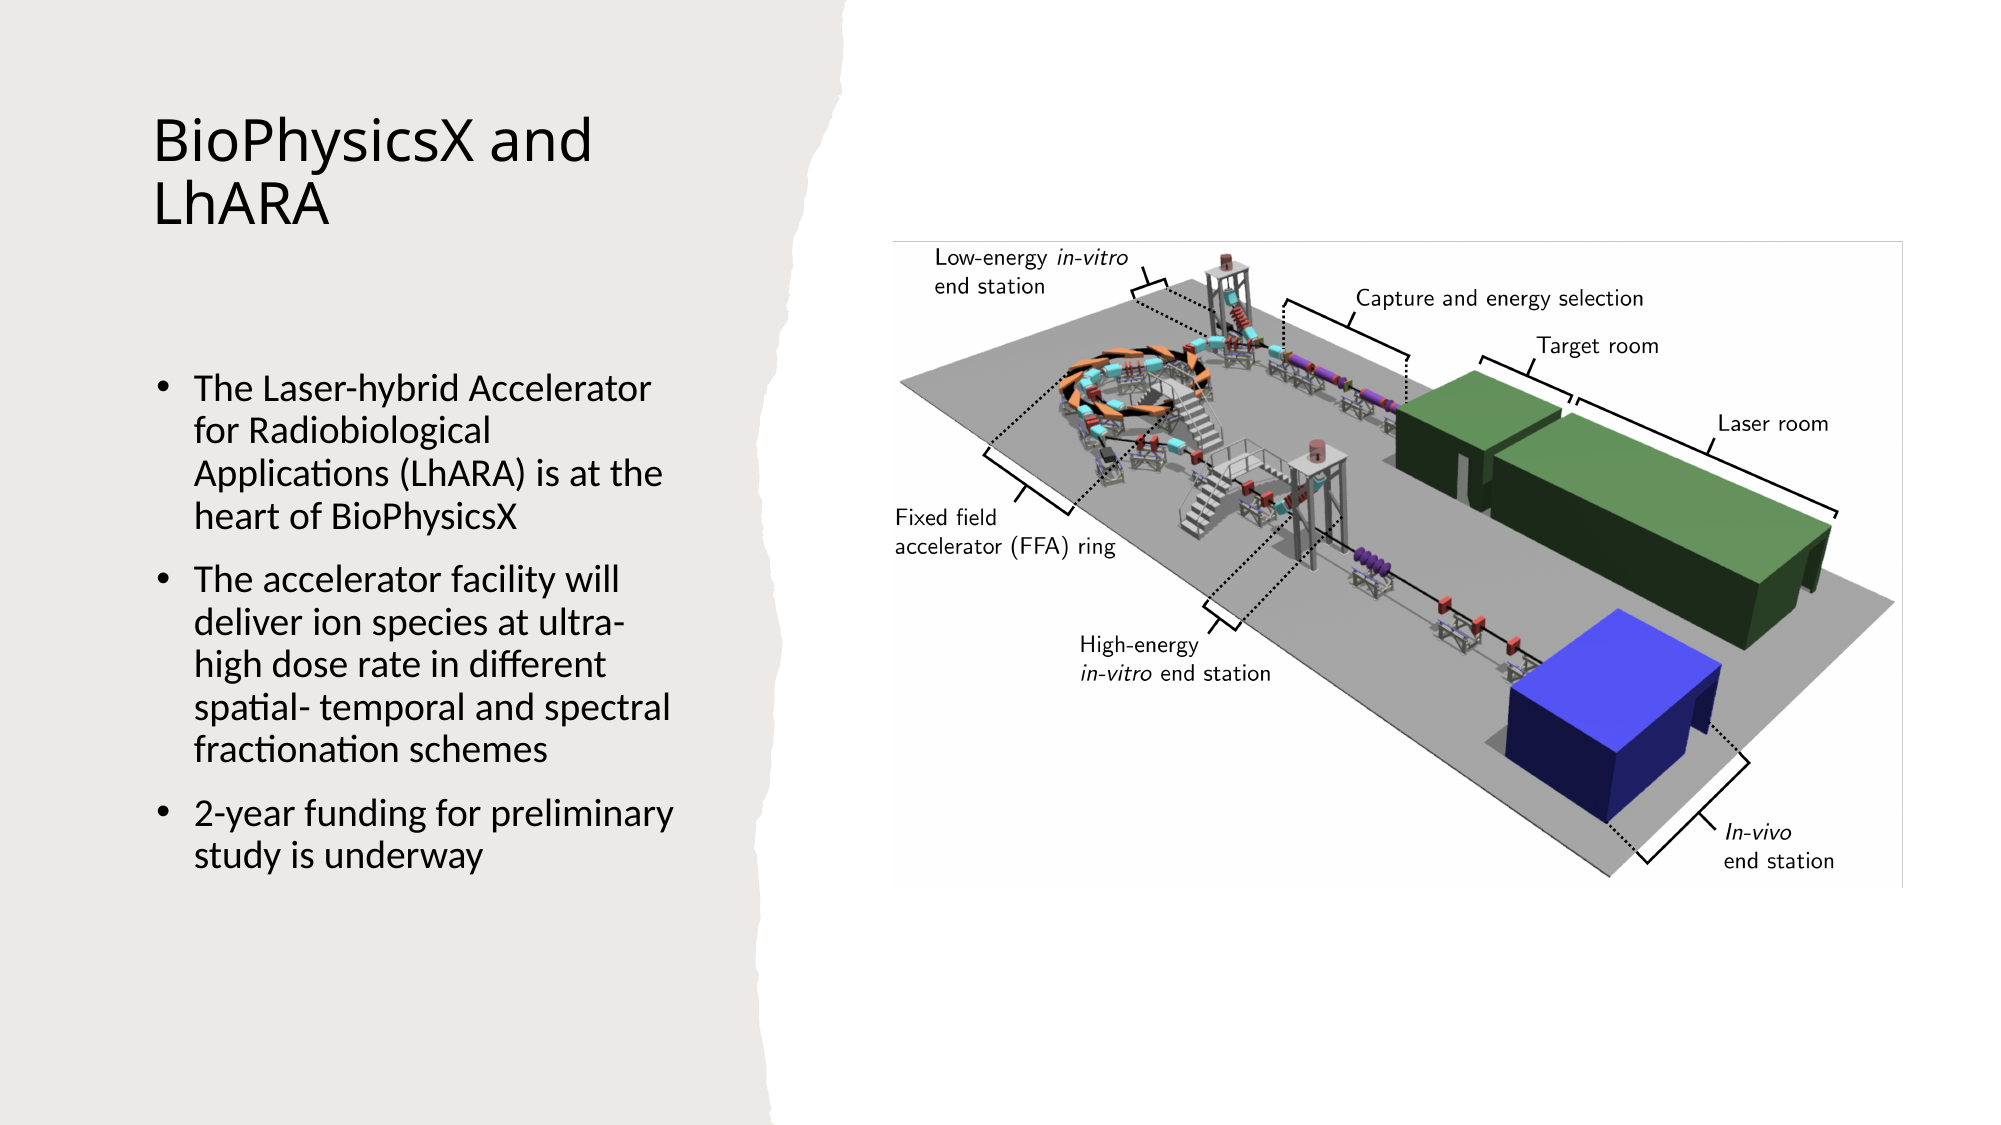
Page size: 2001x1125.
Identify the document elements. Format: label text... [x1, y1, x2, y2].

text_box [756, 0, 2000, 1125]
text_box [0, 0, 929, 1125]
picture [893, 241, 1903, 888]
title BioPhysicsX and LhARA [137, 99, 751, 319]
list The Laser-hybrid Accelerator for Radiobiological Applications (LhARA) is at the heart of BioPhysicsX The accelerator facility will deliver ion species at ultra-high dose rate in different spatial- temporal and spectral fractionation schemes 2-year funding for preliminary study is underway [141, 359, 704, 1002]
